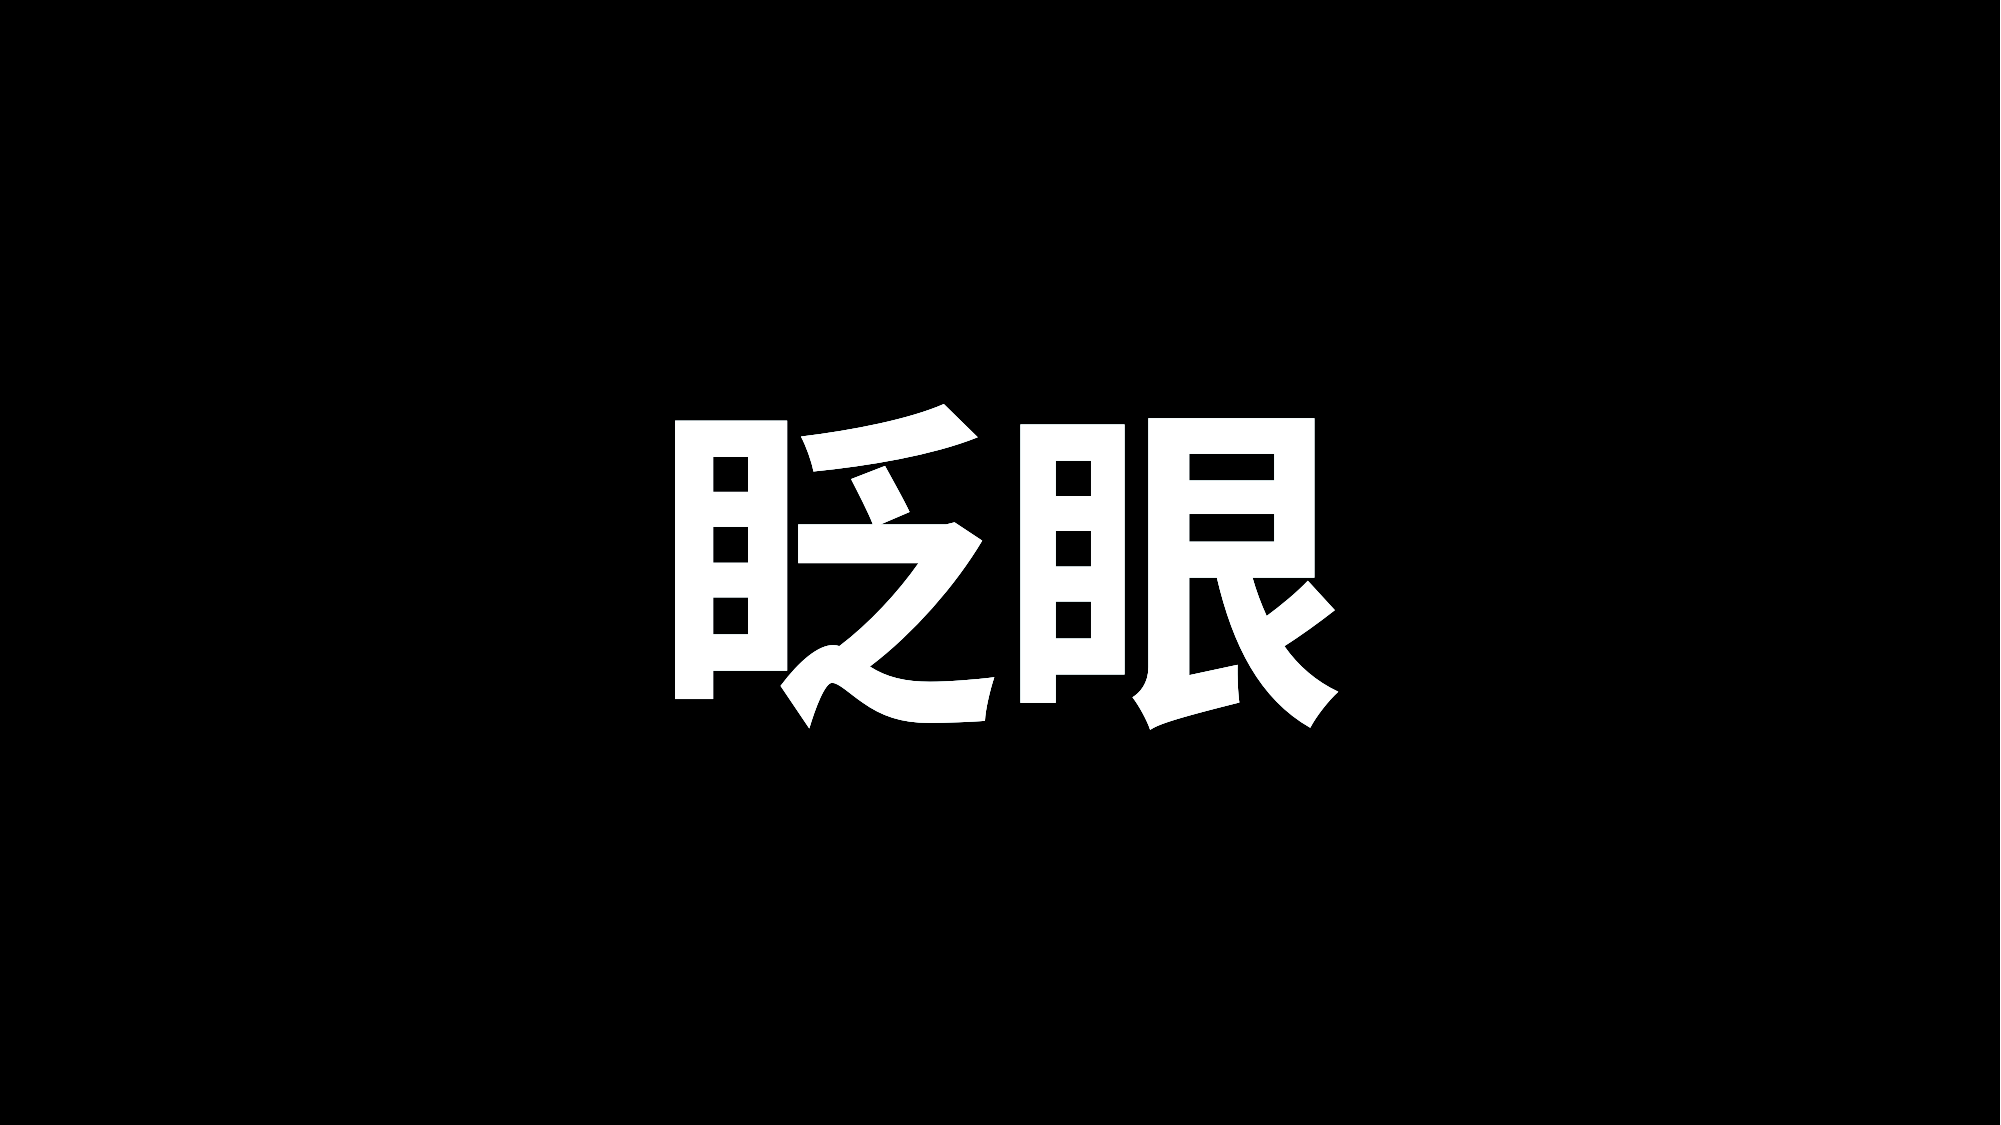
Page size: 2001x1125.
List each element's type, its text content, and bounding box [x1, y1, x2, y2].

text_box 眨眼 [299, 345, 1701, 776]
